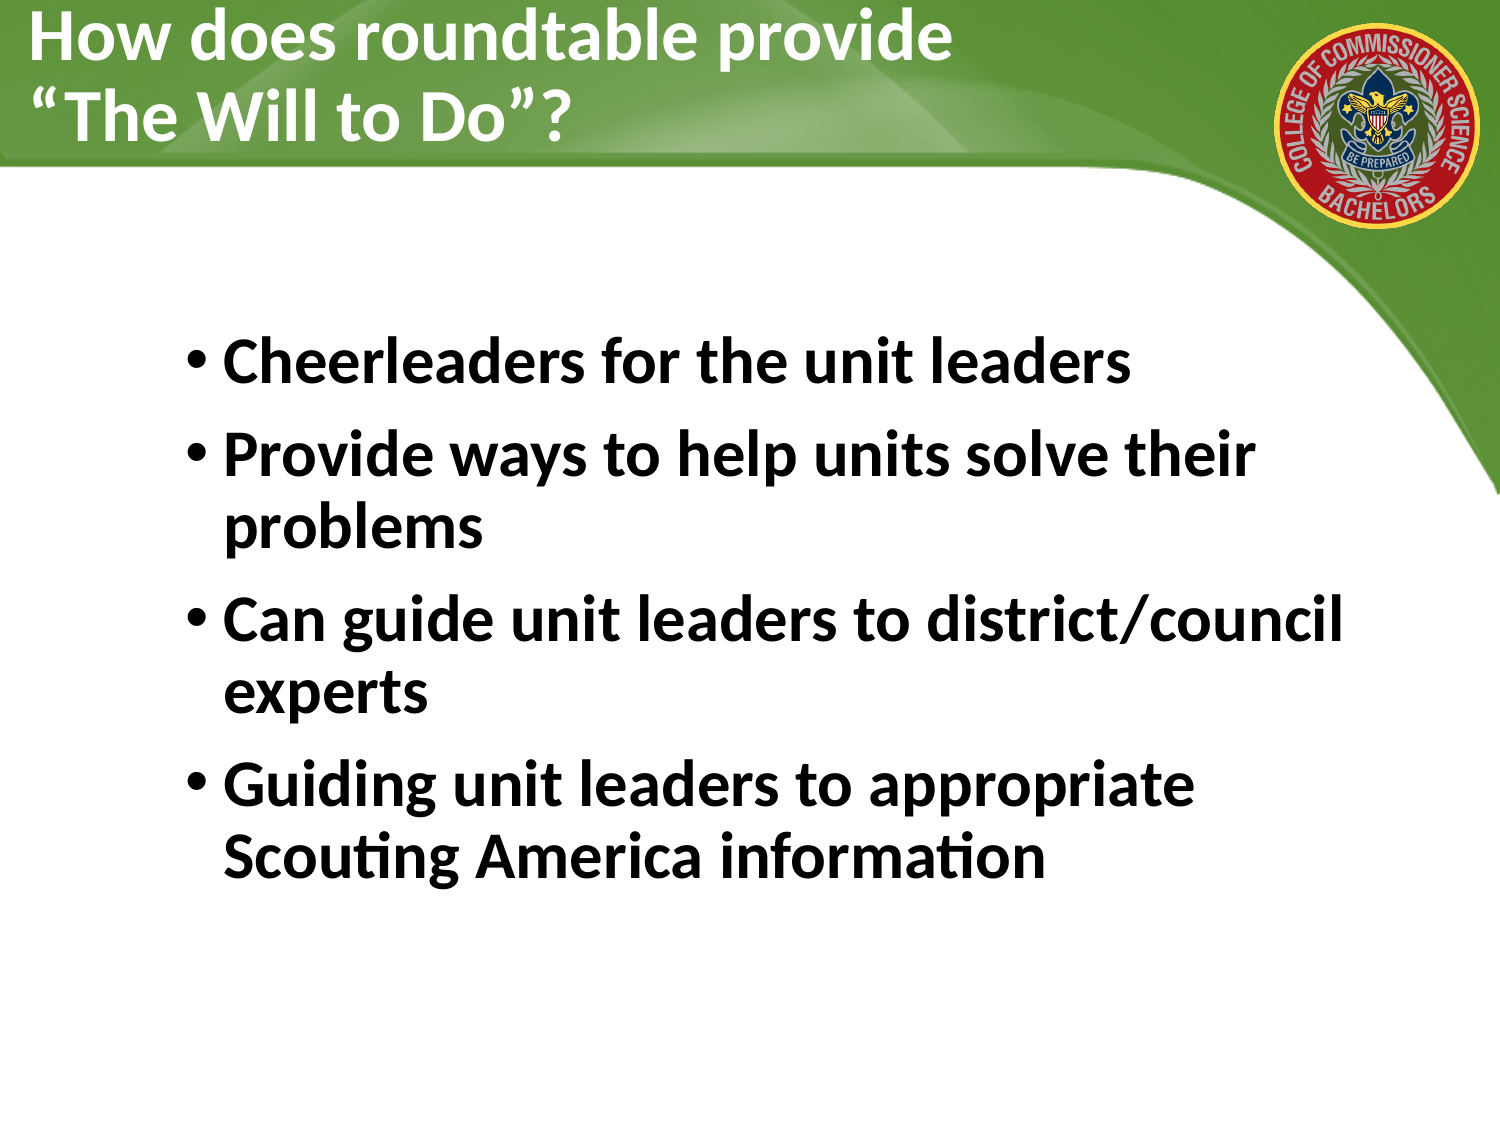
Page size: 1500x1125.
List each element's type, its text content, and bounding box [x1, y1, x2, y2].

picture [1274, 23, 1480, 229]
title How does roundtable provide “The Will to Do”? [13, 77, 1162, 166]
list Cheerleaders for the unit leaders Provide ways to help units solve their problems Can guide unit leaders to district/council experts Guiding unit leaders to appropriate Scouting America information [170, 318, 1387, 1048]
